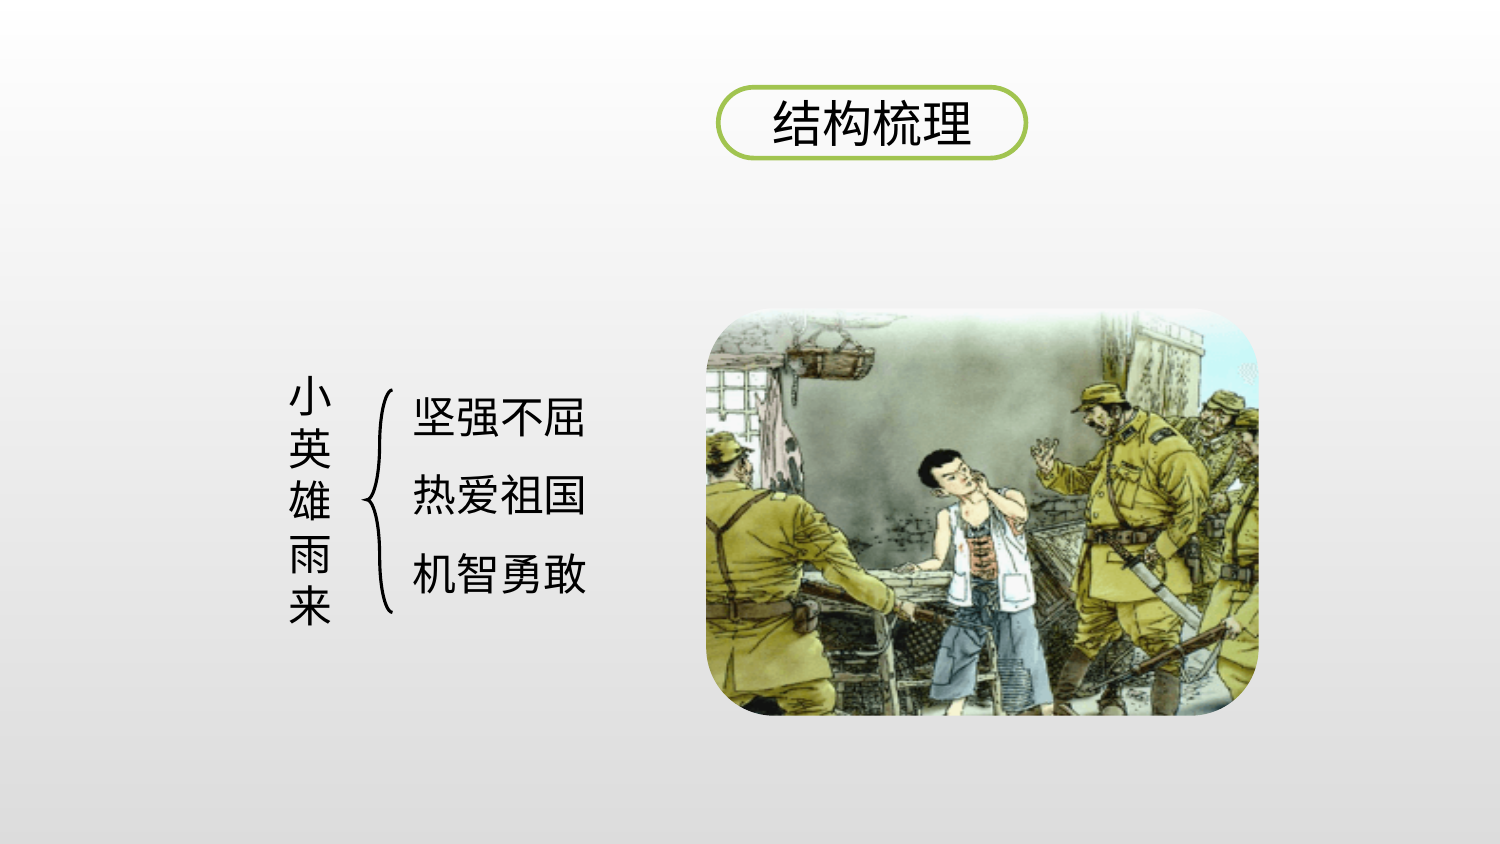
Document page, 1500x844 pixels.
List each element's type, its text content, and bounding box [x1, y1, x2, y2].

text_box 坚强不屈 热爱祖国 机智勇敢 [401, 335, 656, 844]
text_box 结构梳理 [717, 86, 1028, 160]
text_box [361, 388, 393, 614]
text_box 小英雄雨来 [276, 363, 347, 637]
picture [706, 308, 1259, 716]
